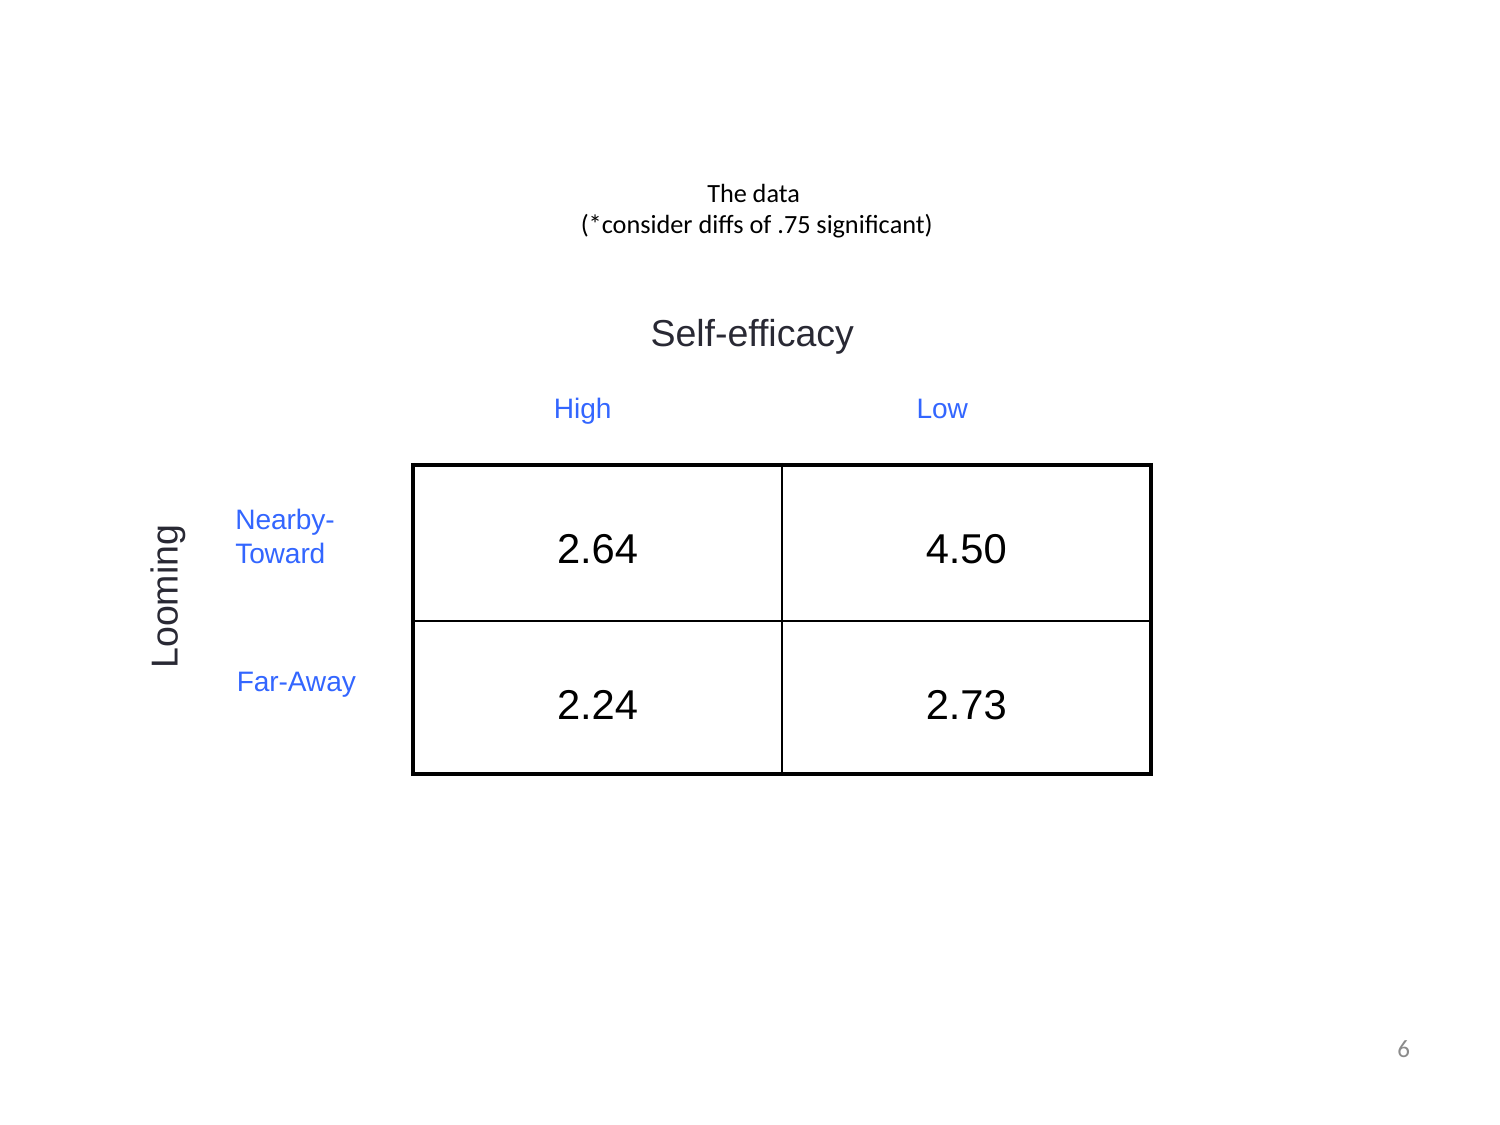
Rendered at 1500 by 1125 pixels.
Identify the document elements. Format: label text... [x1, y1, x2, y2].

slide_number 6 [1074, 1025, 1425, 1100]
text_box Far-Away [222, 655, 414, 705]
text_box Self-efficacy [635, 302, 961, 362]
table_cell 2.24 [415, 622, 781, 772]
text_box Nearby-Toward [220, 494, 439, 577]
text_box High [539, 383, 690, 432]
title The data (*consider diffs of .75 significant) [162, 167, 1351, 247]
table_header 4.50 [783, 467, 1149, 620]
text_box Low [901, 383, 1052, 432]
table_header 2.64 [415, 467, 781, 620]
text_box Looming [132, 500, 193, 683]
table_cell 2.73 [783, 622, 1149, 772]
